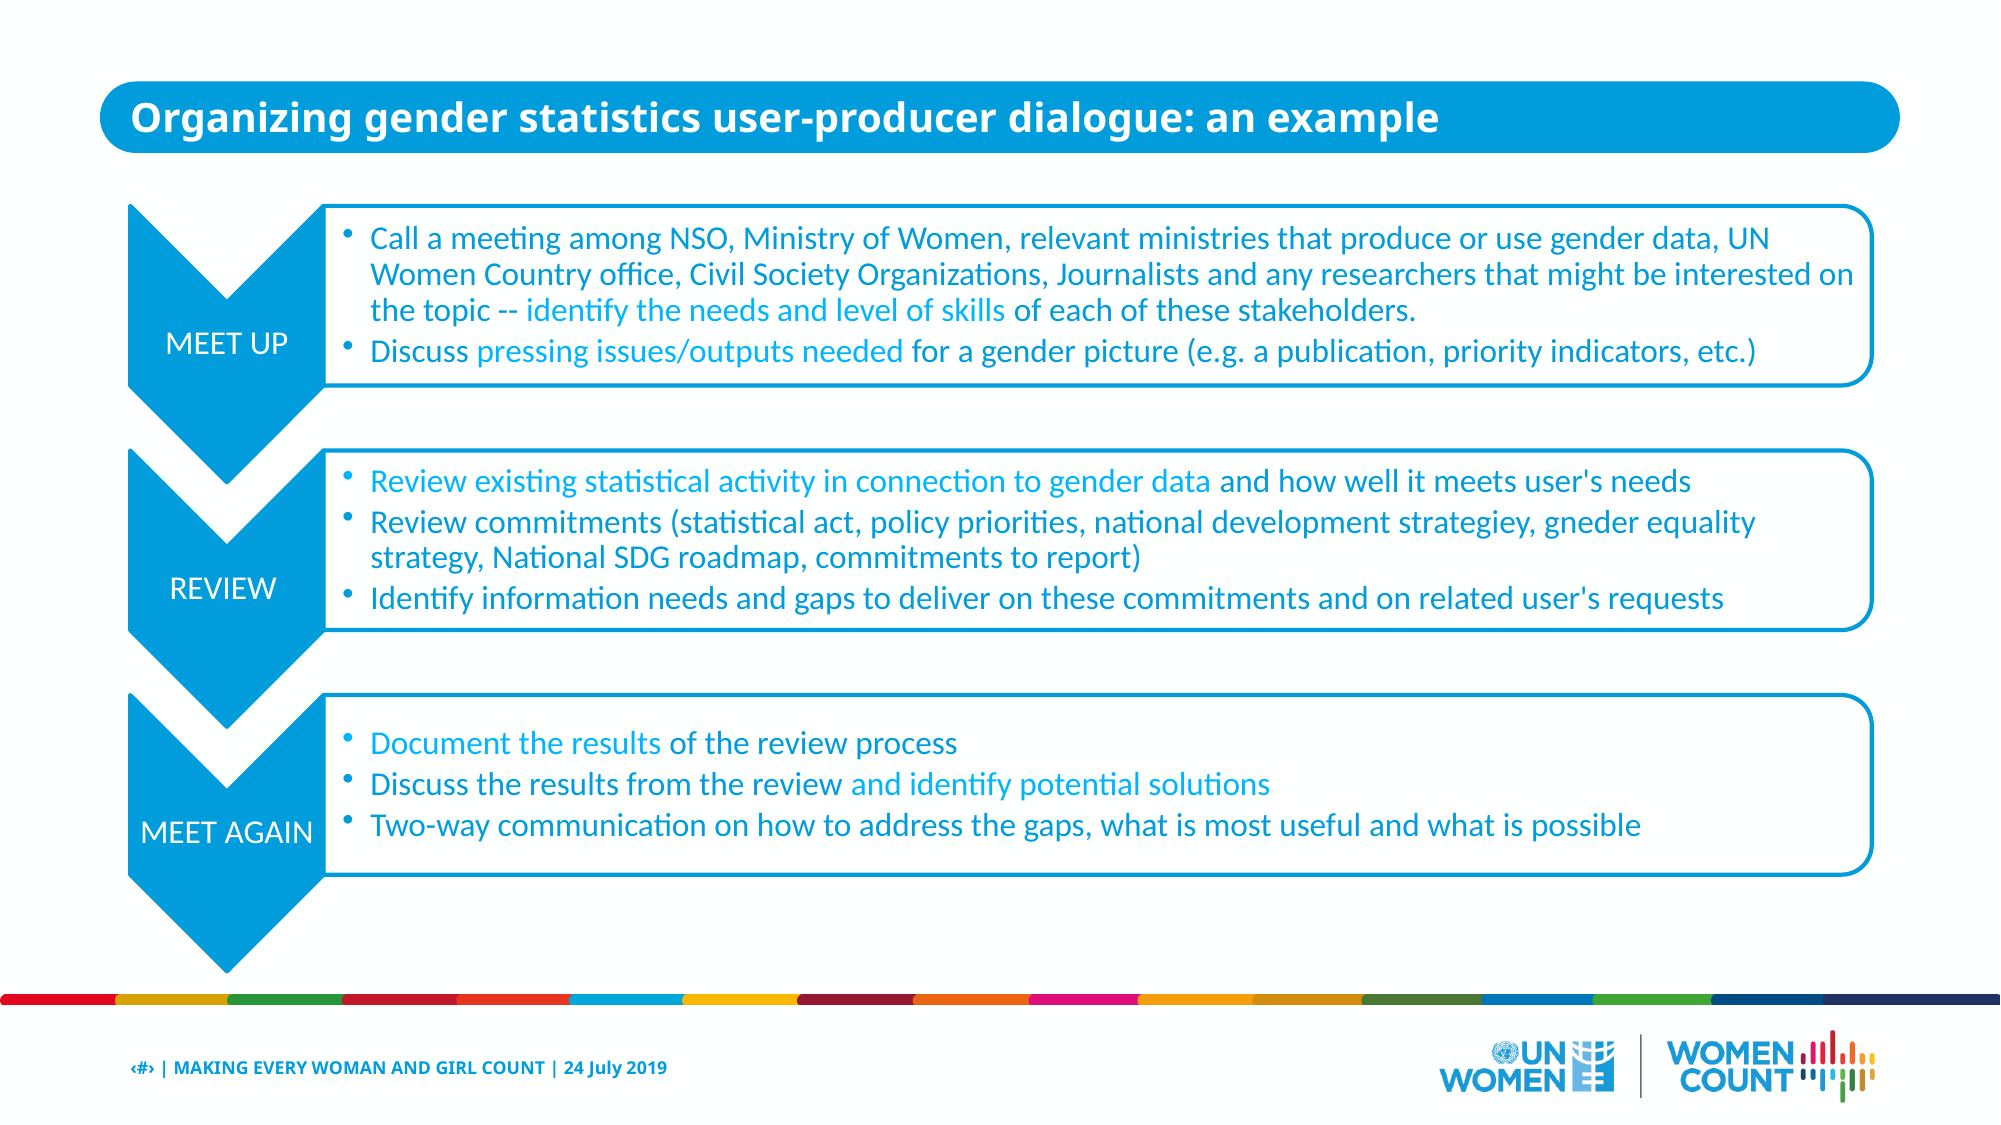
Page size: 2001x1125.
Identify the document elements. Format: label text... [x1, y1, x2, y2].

list Organizing gender statistics user-producer dialogue: an example [130, 92, 1872, 142]
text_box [129, 205, 1872, 972]
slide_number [130, 1056, 1198, 1078]
